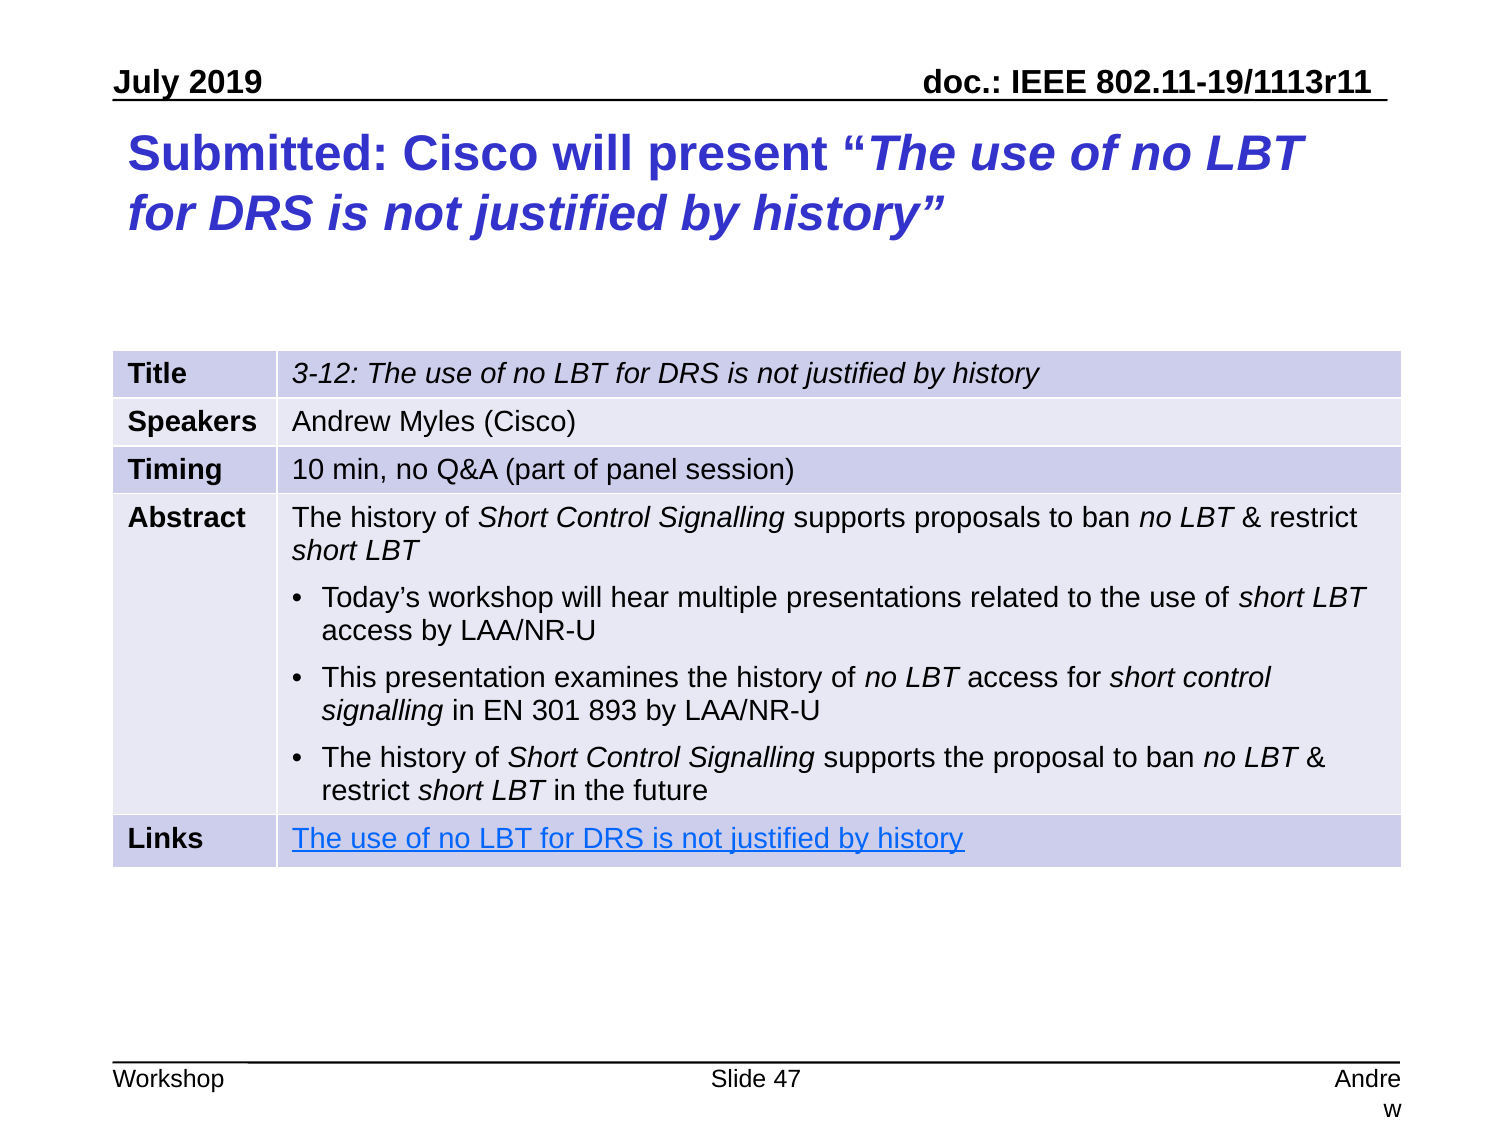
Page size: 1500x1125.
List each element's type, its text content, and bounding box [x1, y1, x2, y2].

footer Andrew Myles, Cisco [1320, 1061, 1402, 1093]
table_cell Abstract [113, 494, 276, 814]
table_header Title [113, 351, 276, 397]
table_cell The use of no LBT for DRS is not justified by history [278, 815, 1401, 867]
table_cell Links [113, 815, 276, 867]
table_cell 10 min, no Q&A (part of panel session) [278, 447, 1401, 493]
table_cell Speakers [113, 399, 276, 445]
table_cell Timing [113, 447, 276, 493]
slide_number Slide 47 [709, 1061, 803, 1093]
title Submitted: Cisco will present “The use of no LBT for DRS is not justified by history” [112, 112, 1388, 288]
table_header 3-12: The use of no LBT for DRS is not justified by history [278, 351, 1401, 397]
table_cell The history of Short Control Signalling supports proposals to ban no LBT & restrict short LBT Today’s workshop will hear multiple presentations related to the use of short LBT access by LAA/NR-U This presentation examines the history of no LBT access for short control signalling in EN 301 893 by LAA/NR-U The history of Short Control Signalling supports the proposal to ban no LBT & restrict short LBT in the future [278, 494, 1401, 814]
table_cell Andrew Myles (Cisco) [278, 399, 1401, 445]
